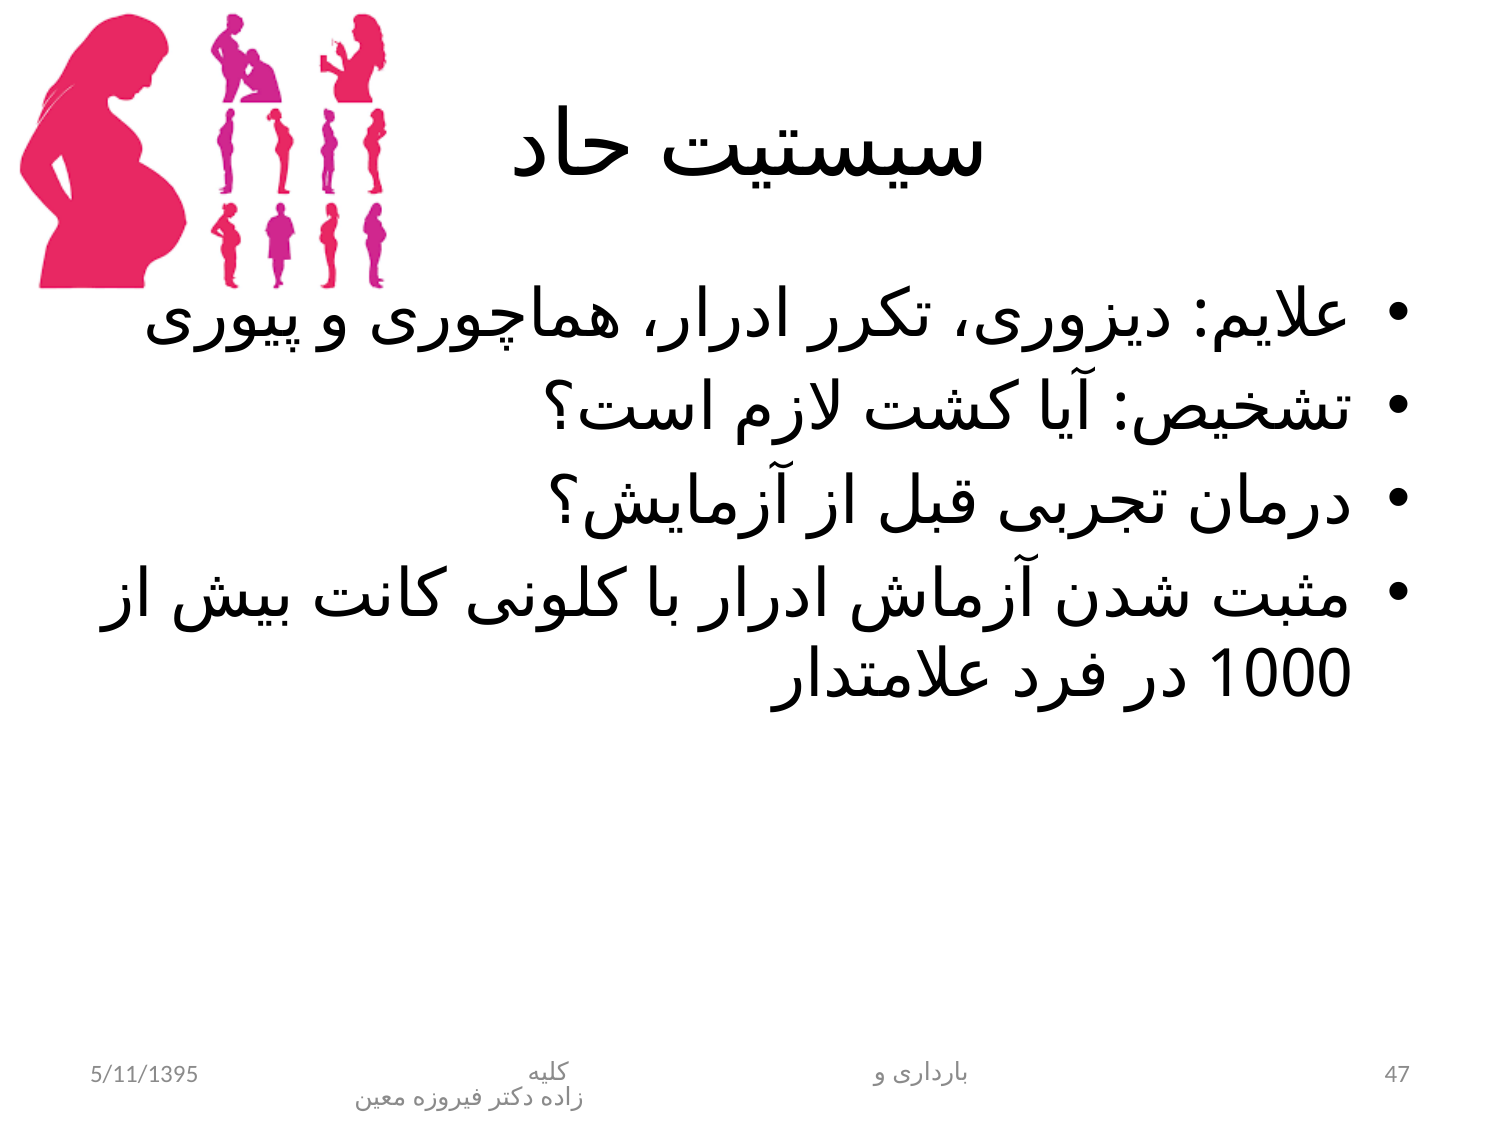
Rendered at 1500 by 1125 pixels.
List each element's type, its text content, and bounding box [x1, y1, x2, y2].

title سیستیت حاد [410, 45, 1425, 233]
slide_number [75, 1042, 425, 1103]
list علایم: دیزوری، تکرر ادرار، هماچوری و پیوری تشخیص: آیا کشت لازم است؟ درمان تجربی قبل از آزمایش؟ مثبت شدن آزماش ادرار با کلونی کانت بیش از 1000 در فرد علامتدار [75, 262, 1425, 1005]
slide_number 47 [1074, 1042, 1425, 1103]
footer بارداری و کلیه دکتر فیروزه معین زاده [512, 1042, 988, 1103]
picture [0, 0, 407, 304]
